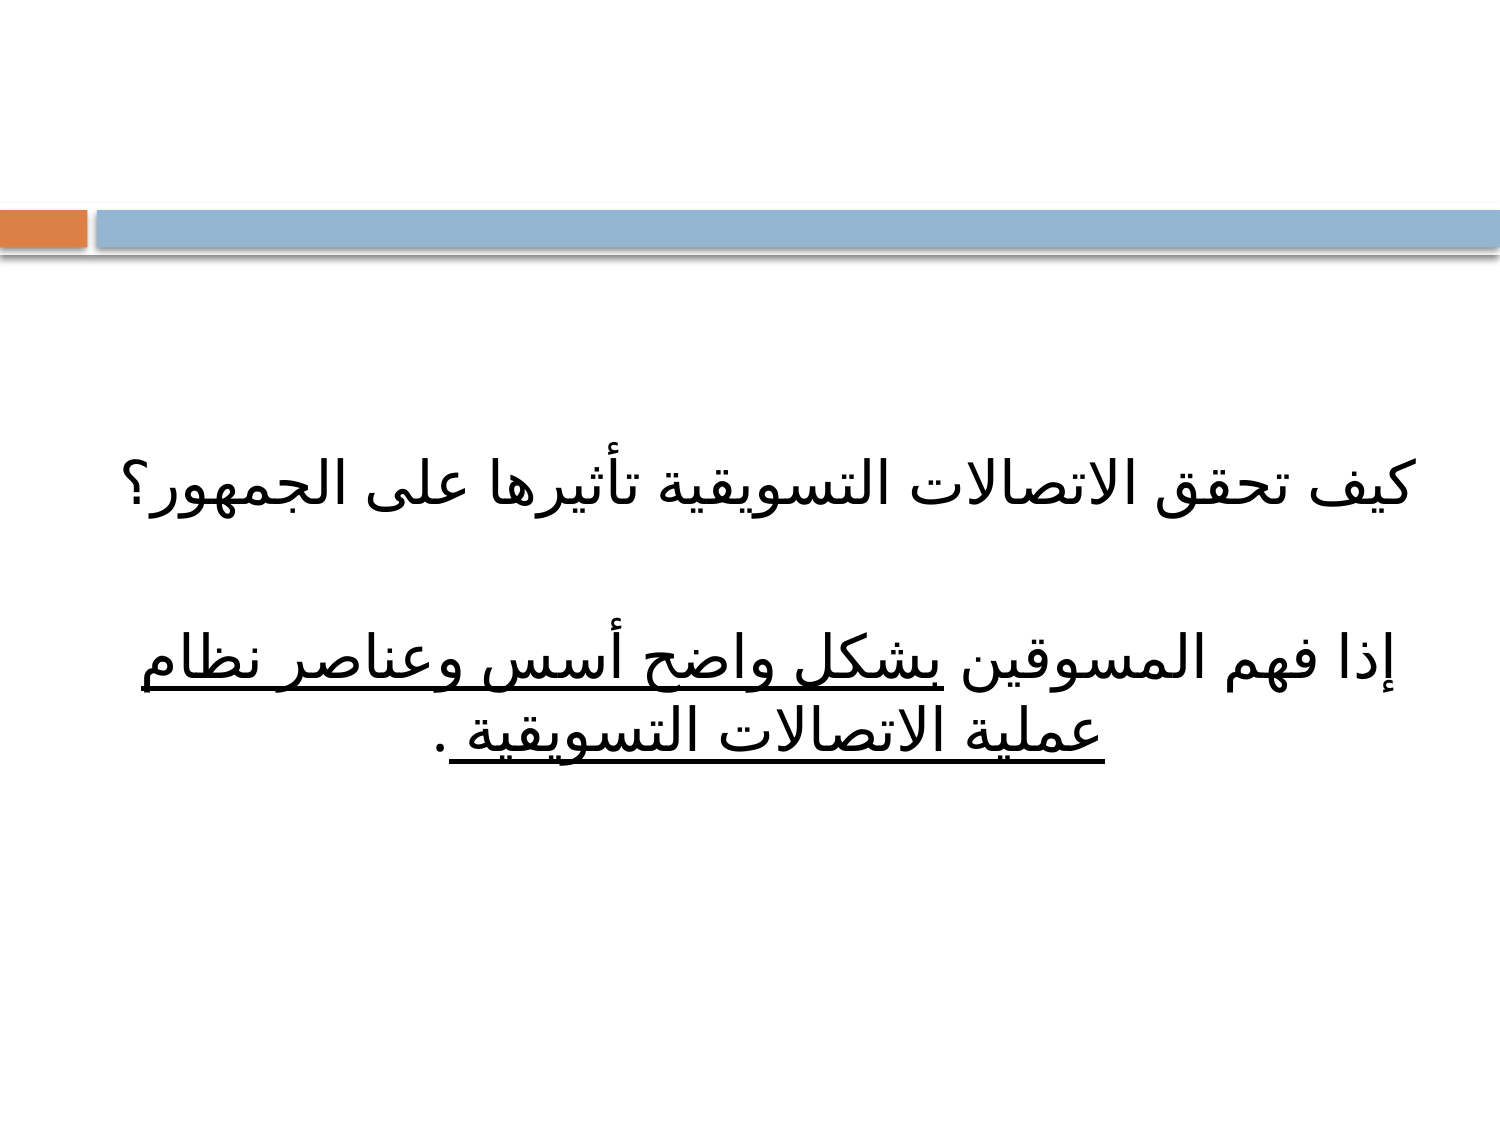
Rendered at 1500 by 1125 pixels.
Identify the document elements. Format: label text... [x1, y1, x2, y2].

list كيف تحقق الاتصالات التسويقية تأثيرها على الجمهور؟ إذا فهم المسوقين بشكل واضح أسس وعناصر نظام عملية الاتصالات التسويقية . [100, 262, 1438, 1000]
